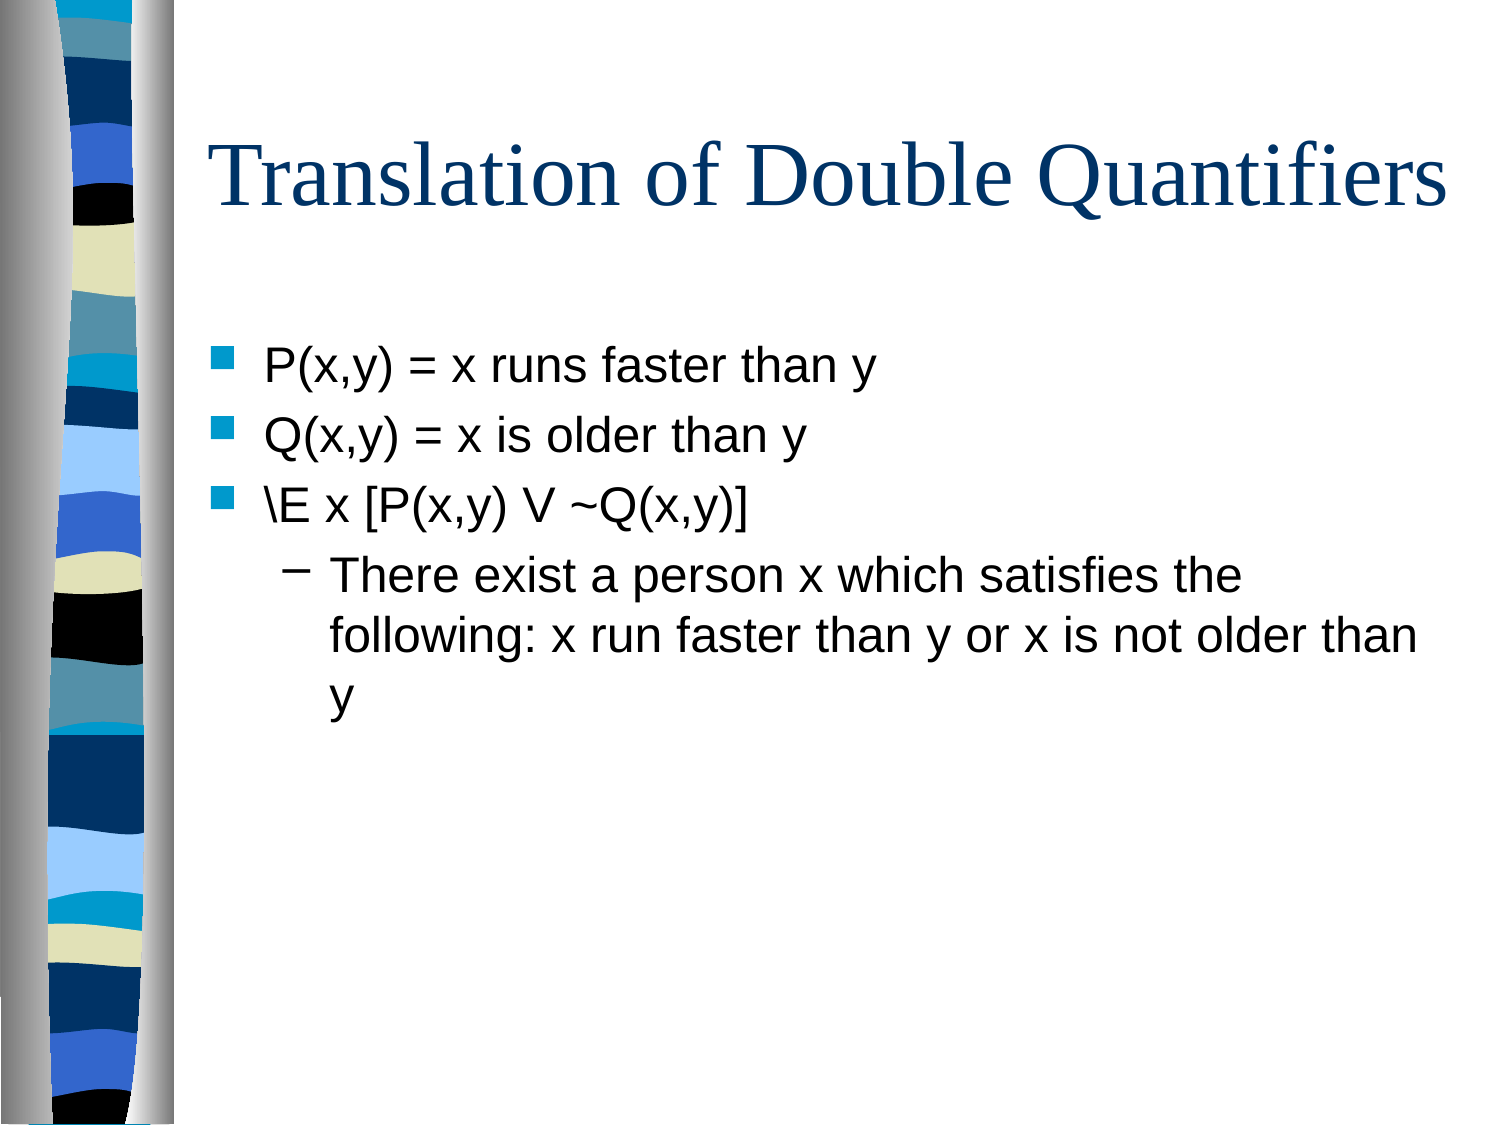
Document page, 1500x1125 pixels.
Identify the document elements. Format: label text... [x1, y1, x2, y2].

list P(x,y) = x runs faster than y Q(x,y) = x is older than y \E x [P(x,y) V ~Q(x,y)] There exist a person x which satisfies the following: x run faster than y or x is not older than y [192, 324, 1468, 1001]
title Translation of Double Quantifiers [192, 74, 1468, 263]
